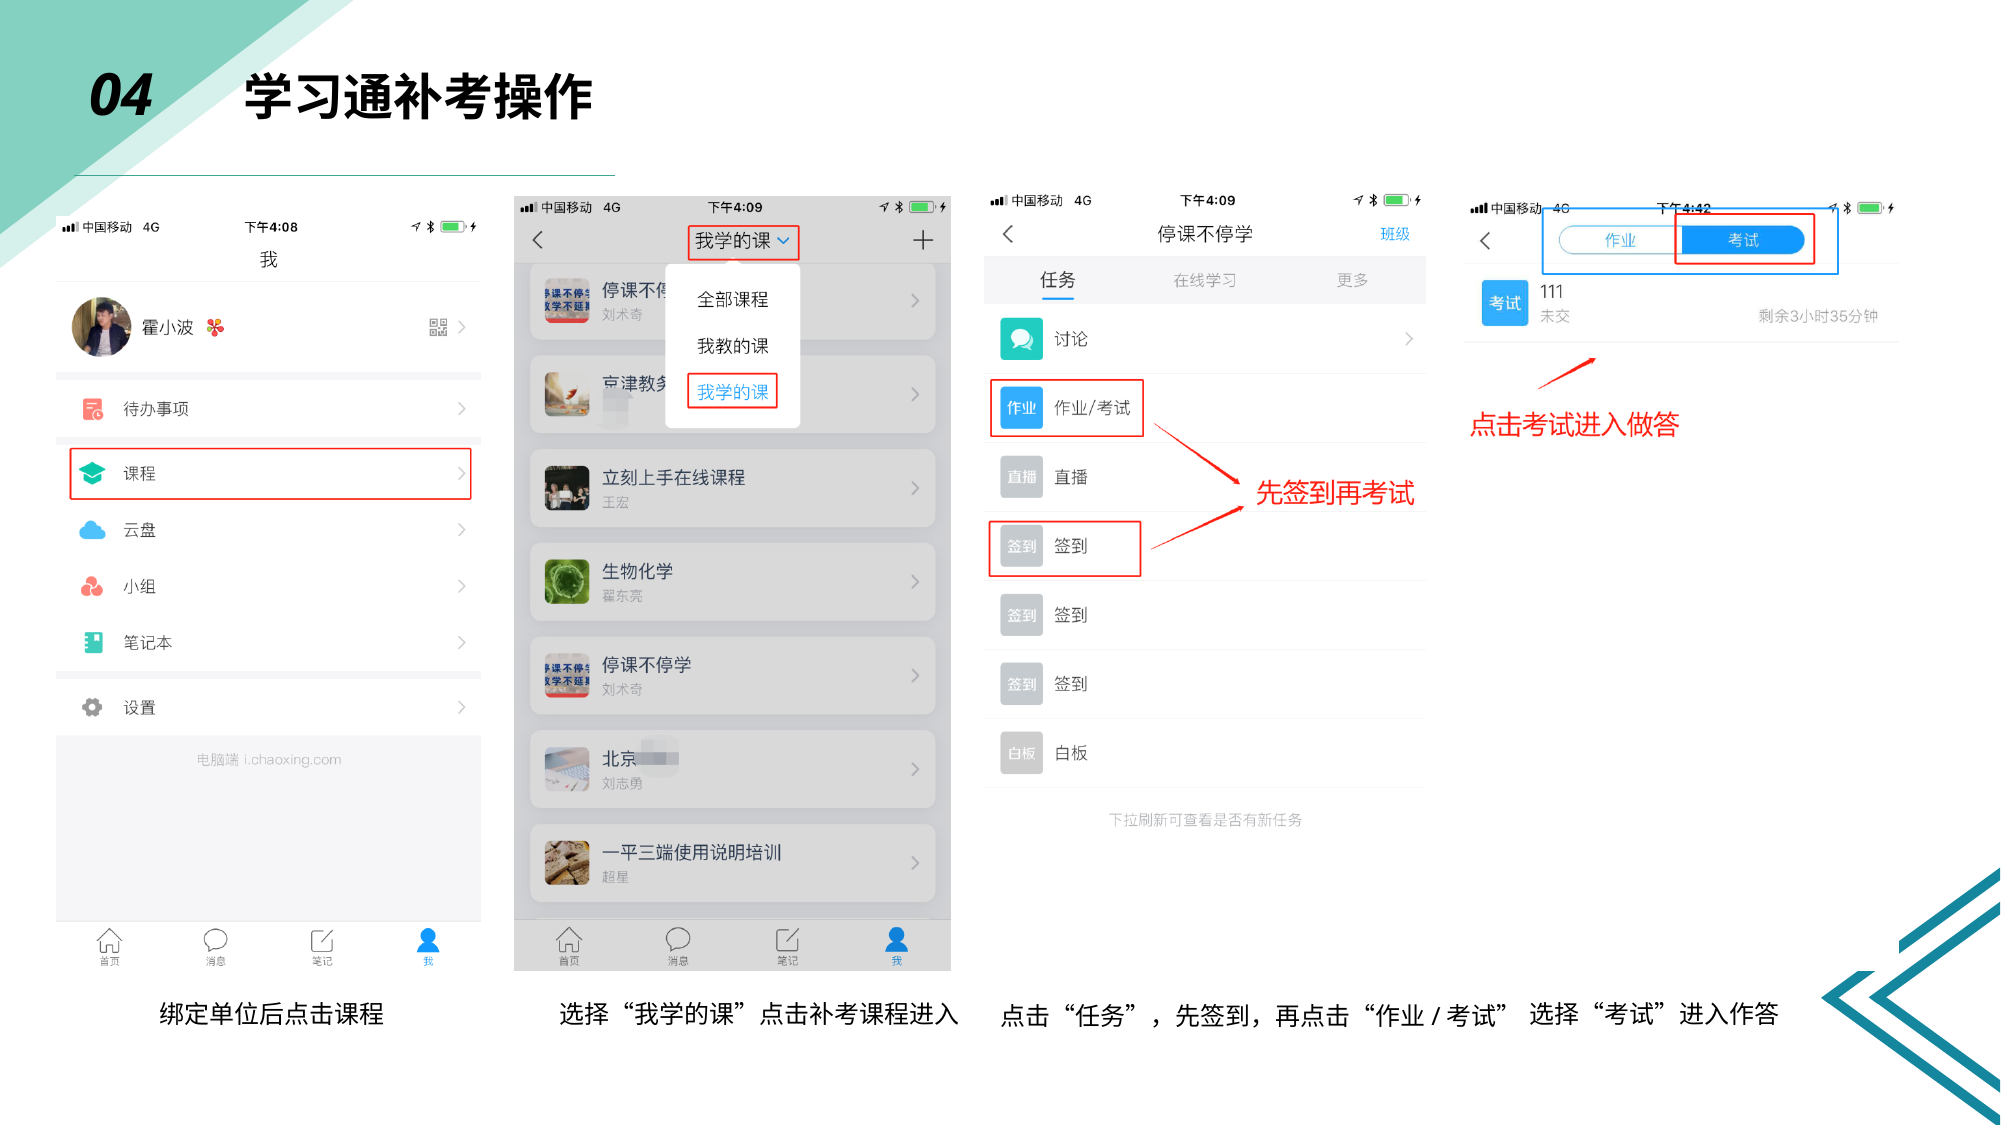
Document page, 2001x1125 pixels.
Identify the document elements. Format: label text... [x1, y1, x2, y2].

picture [1463, 197, 1899, 971]
text_box 04 学习通补考操作 [74, 8, 647, 176]
picture [56, 216, 481, 971]
text_box 选择“考试”进入作答 [1515, 991, 1795, 1037]
picture [514, 196, 951, 971]
text_box 点击“任务”，先签到，再点击“作业/考试” [985, 992, 1537, 1038]
picture [984, 189, 1426, 971]
text_box 选择“我学的课”点击补考课程进入 [544, 991, 975, 1037]
text_box 绑定单位后点击课程 [144, 991, 400, 1037]
